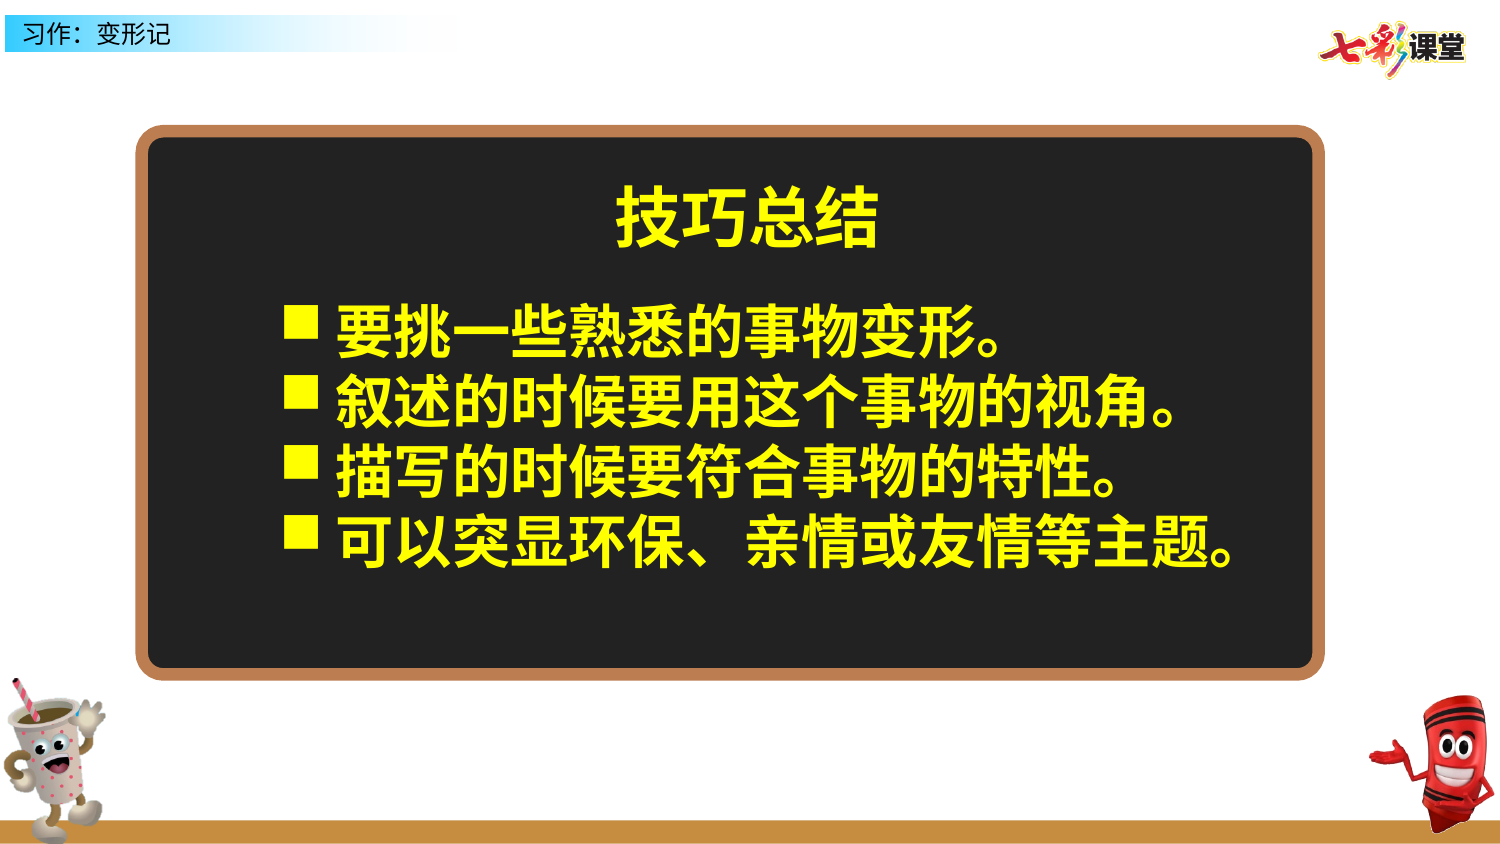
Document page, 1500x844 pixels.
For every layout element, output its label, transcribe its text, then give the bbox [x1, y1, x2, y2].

text_box 要挑一些熟悉的事物变形。 叙述的时候要用这个事物的视角。 描写的时候要符合事物的特性。 可以突显环保、亲情或友情等主题。 [264, 287, 1232, 583]
picture [1364, 678, 1500, 844]
text_box 技巧总结 [395, 168, 1101, 263]
text_box [139, 129, 1321, 677]
picture [0, 678, 143, 844]
picture [1316, 20, 1468, 80]
